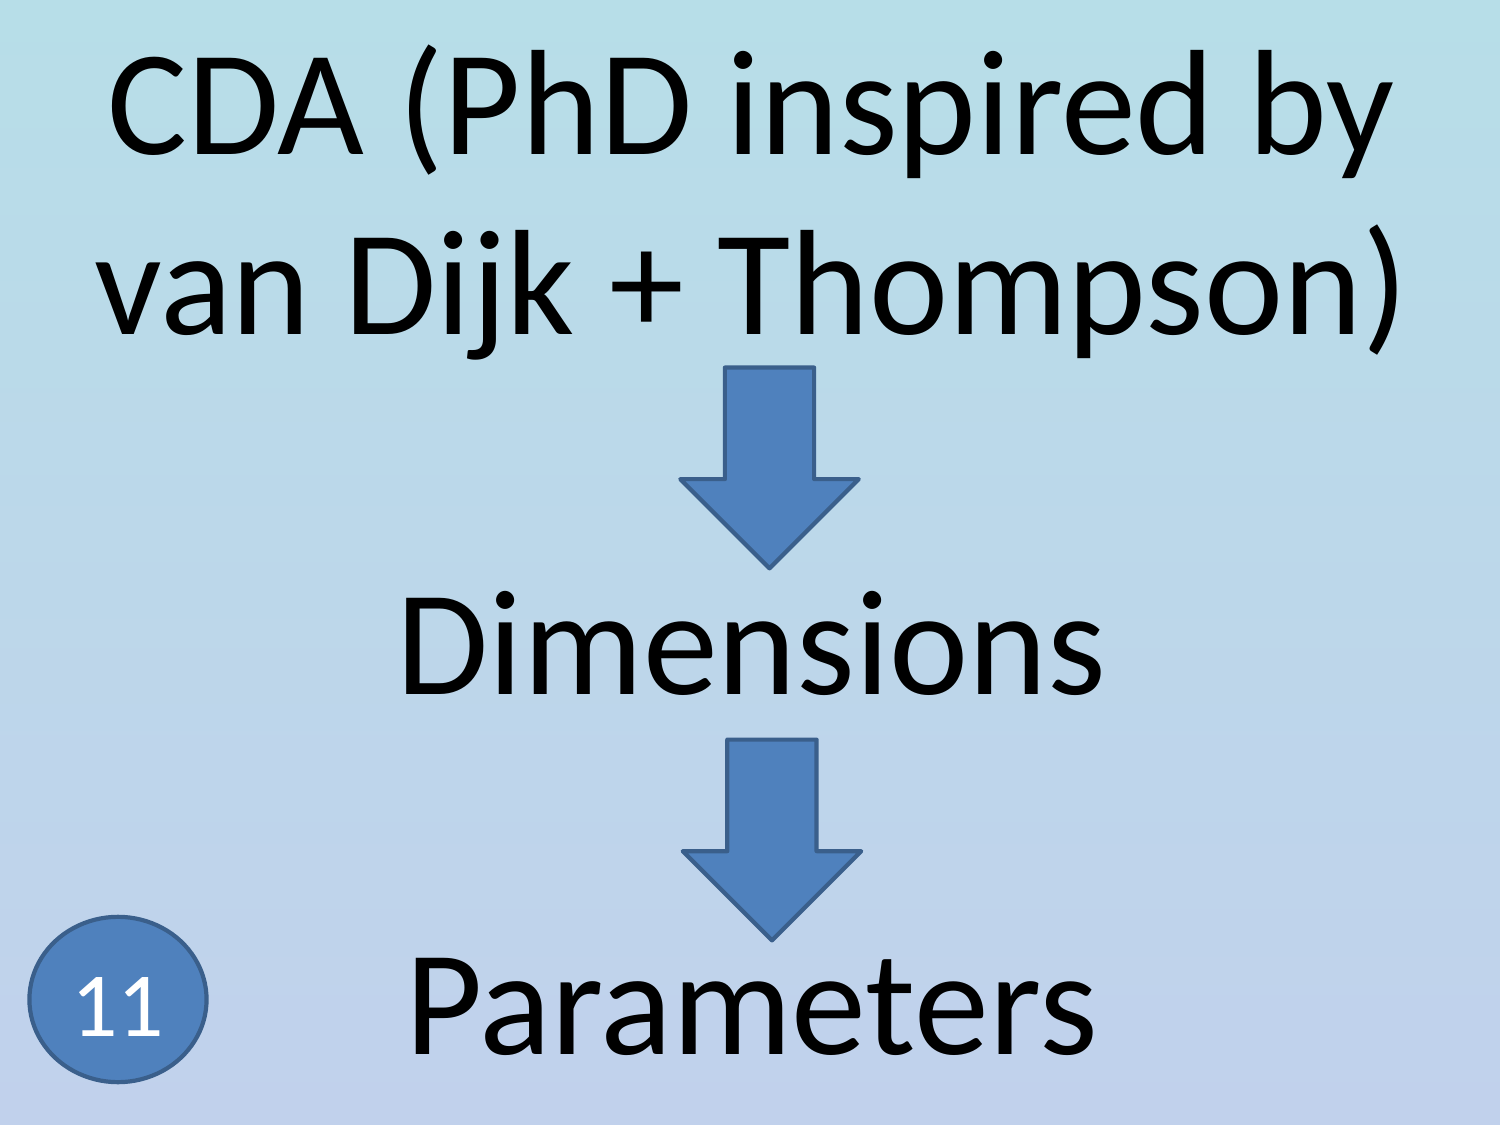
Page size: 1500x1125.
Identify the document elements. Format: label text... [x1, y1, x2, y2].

title CDA (PhD inspired by van Dijk + Thompson) Dimensions Parameters [76, 42, 1427, 1047]
text_box [680, 737, 864, 943]
text_box [678, 365, 861, 571]
text_box 11 [27, 914, 209, 1085]
